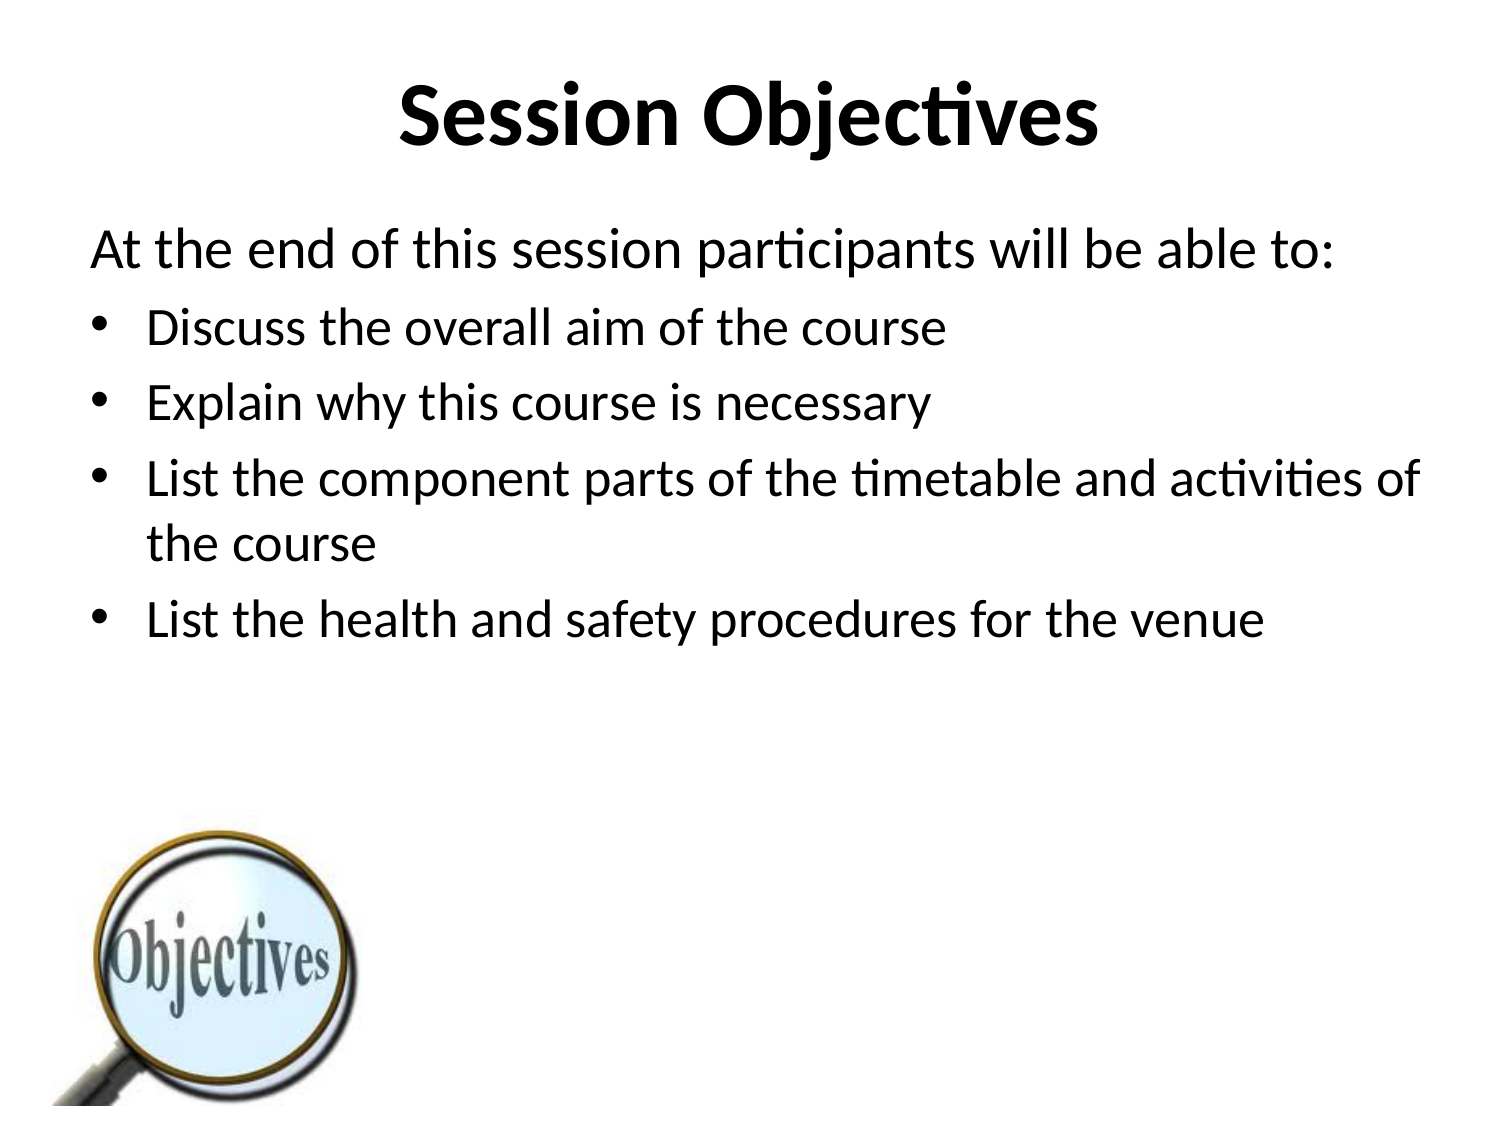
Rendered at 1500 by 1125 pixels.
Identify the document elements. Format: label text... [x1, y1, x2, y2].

list At the end of this session participants will be able to: Discuss the overall aim of the course Explain why this course is necessary List the component parts of the timetable and activities of the course List the health and safety procedures for the venue [75, 202, 1472, 1005]
picture [0, 810, 444, 1106]
title Session Objectives [75, 45, 1425, 172]
